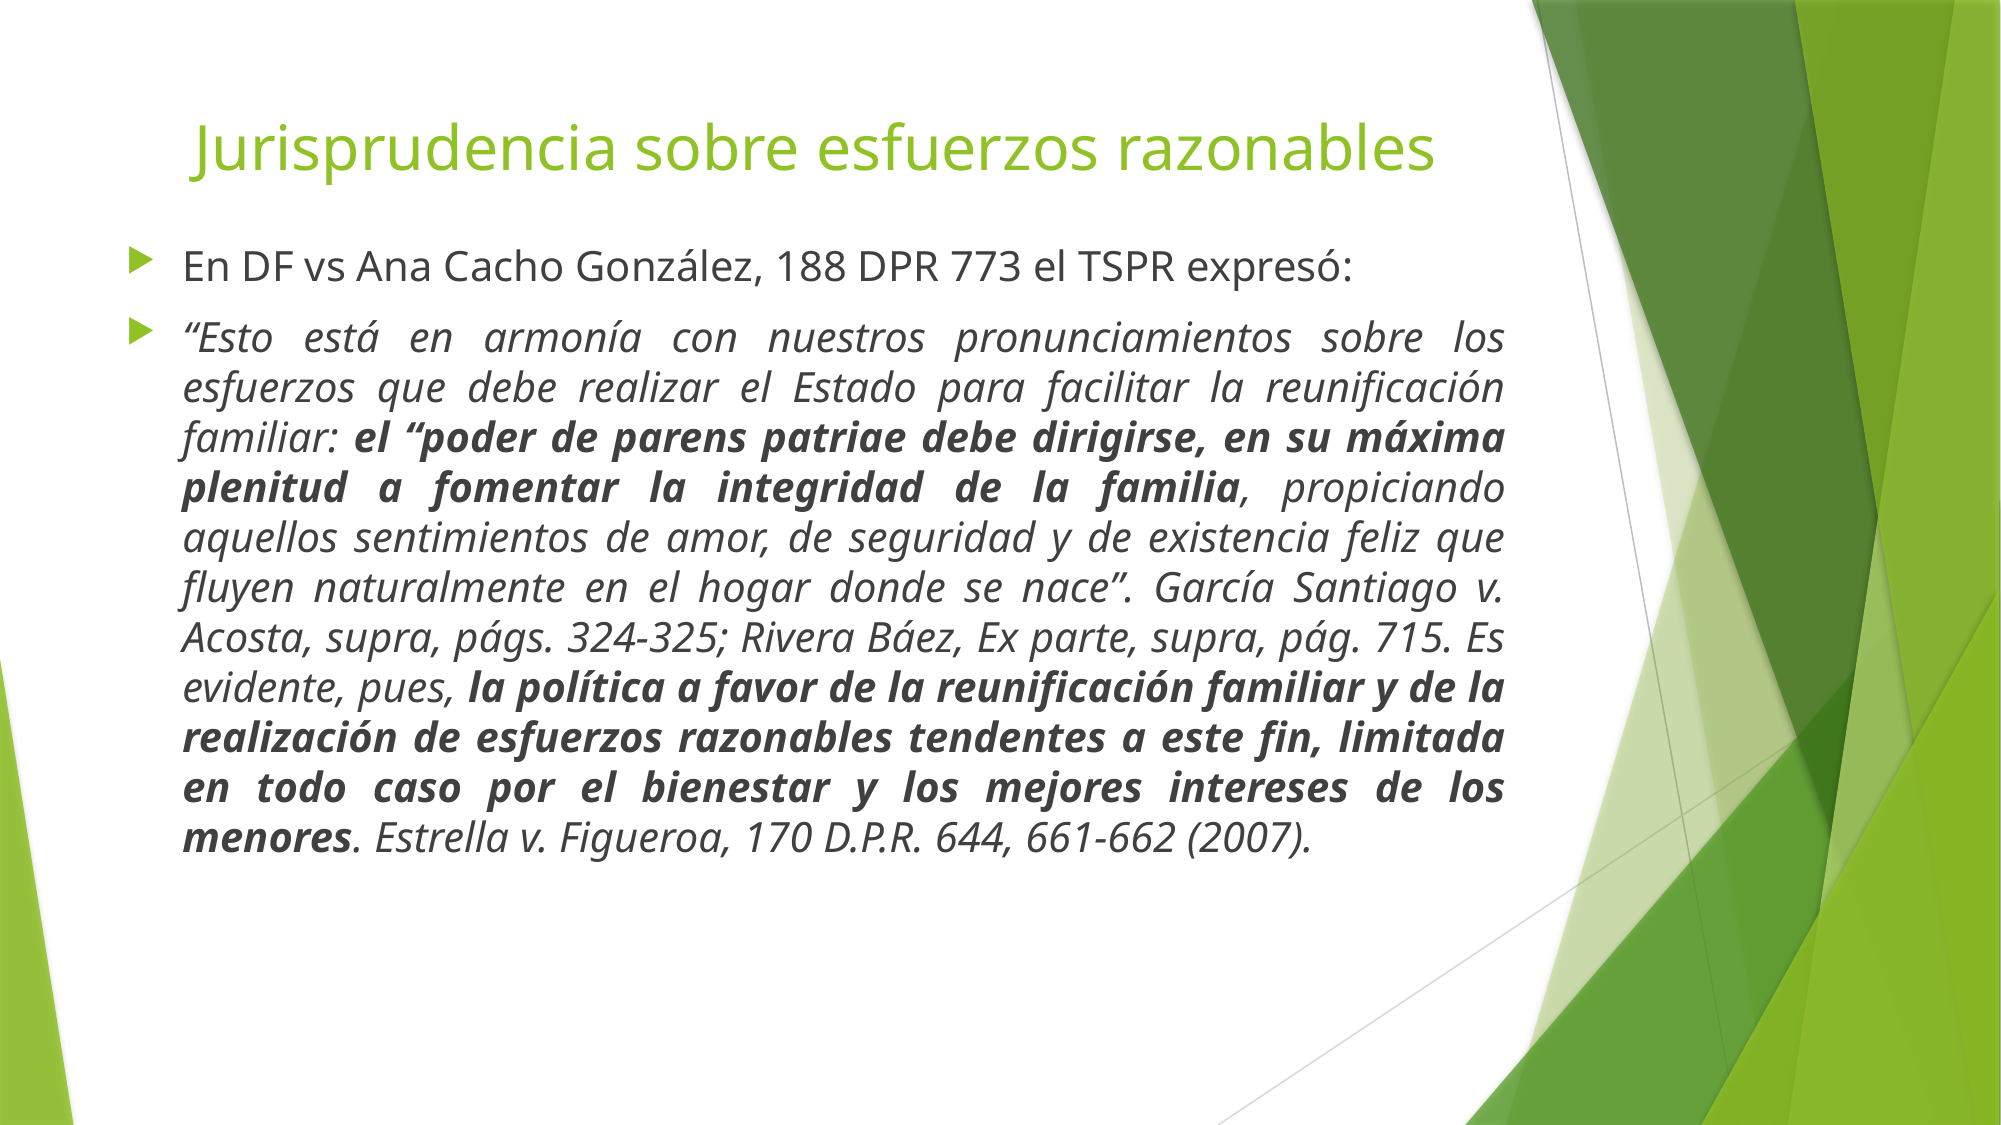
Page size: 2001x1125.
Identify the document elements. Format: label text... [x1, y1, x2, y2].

list En DF vs Ana Cacho González, 188 DPR 773 el TSPR expresó: “Esto está en armonía con nuestros pronunciamientos sobre los esfuerzos que debe realizar el Estado para facilitar la reunificación familiar: el “poder de parens patriae debe dirigirse, en su máxima plenitud a fomentar la integridad de la familia, propiciando aquellos sentimientos de amor, de seguridad y de existencia feliz que fluyen naturalmente en el hogar donde se nace”. García Santiago v. Acosta, supra, págs. 324-325; Rivera Báez, Ex parte, supra, pág. 715. Es evidente, pues, la política a favor de la reunificación familiar y de la realización de esfuerzos razonables tendentes a este fin, limitada en todo caso por el bienestar y los mejores intereses de los menores. Estrella v. Figueroa, 170 D.P.R. 644, 661-662 (2007). [111, 232, 1522, 992]
title Jurisprudencia sobre esfuerzos razonables [111, 99, 1522, 232]
